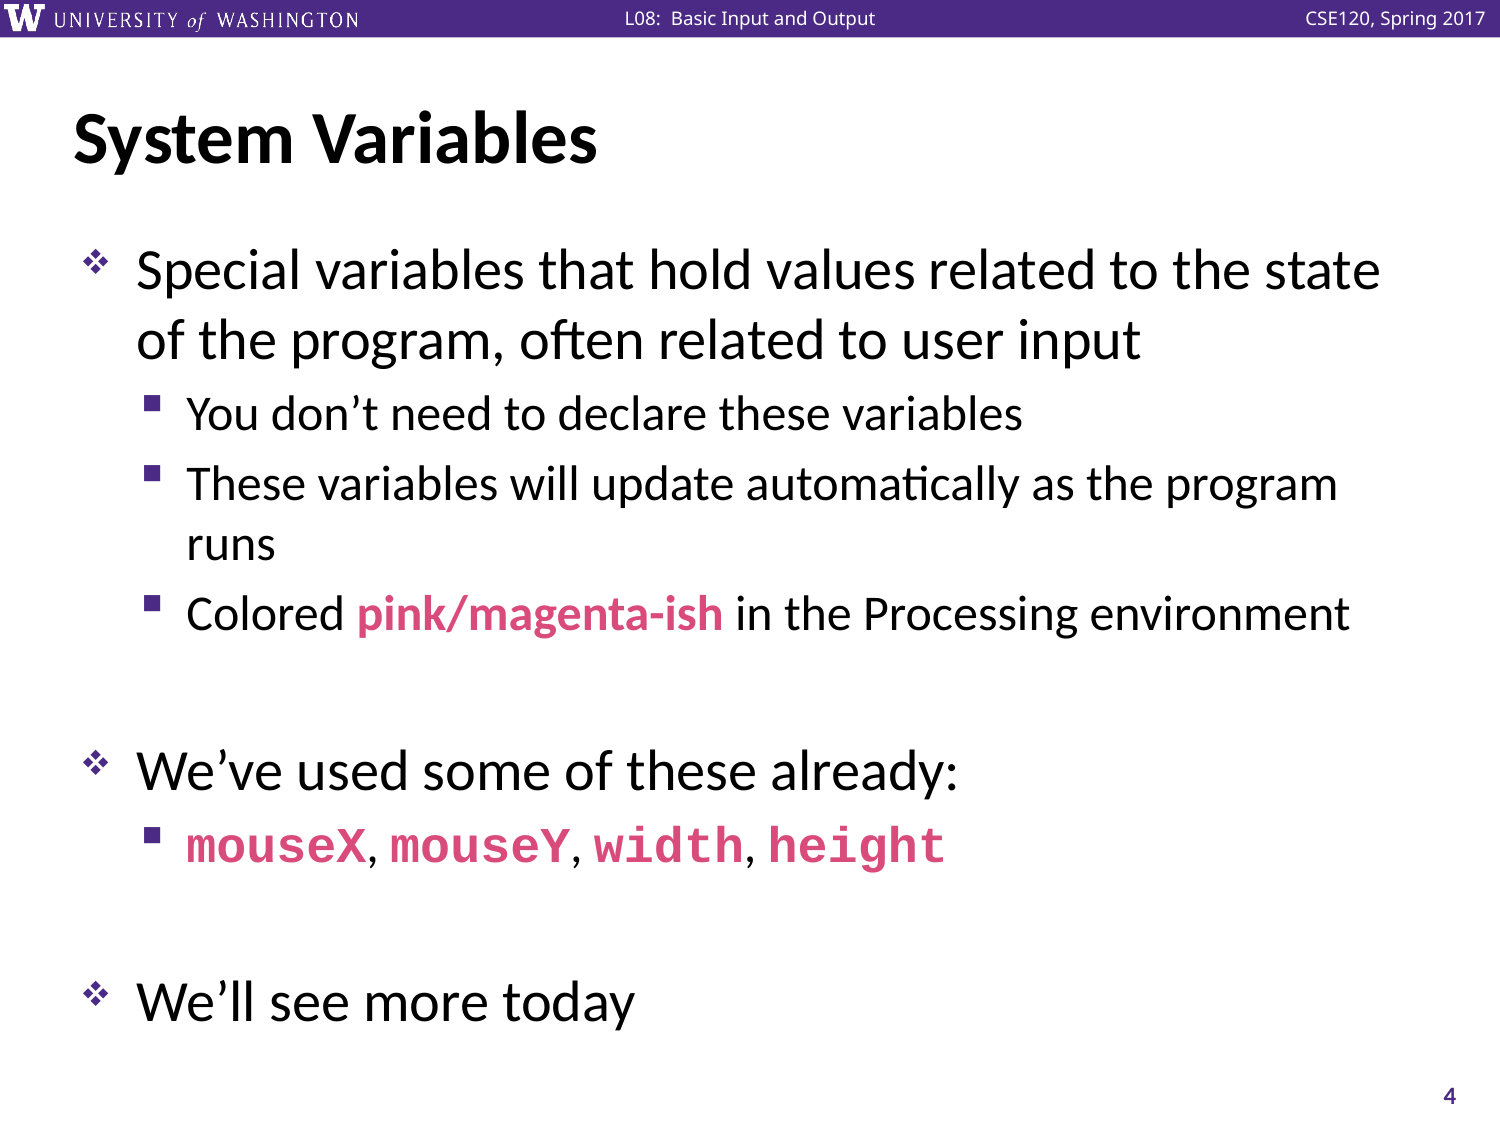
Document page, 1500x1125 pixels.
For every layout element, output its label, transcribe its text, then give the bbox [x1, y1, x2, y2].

slide_number 4 [1400, 1065, 1500, 1125]
picture [4, 4, 358, 32]
list Special variables that hold values related to the state of the program, often related to user input You don’t need to declare these variables These variables will update automatically as the program runs Colored pink/magenta-ish in the Processing environment We’ve used some of these already: mouseX, mouseY, width, height We’ll see more today [64, 223, 1438, 1040]
title System Variables [58, 71, 1438, 197]
